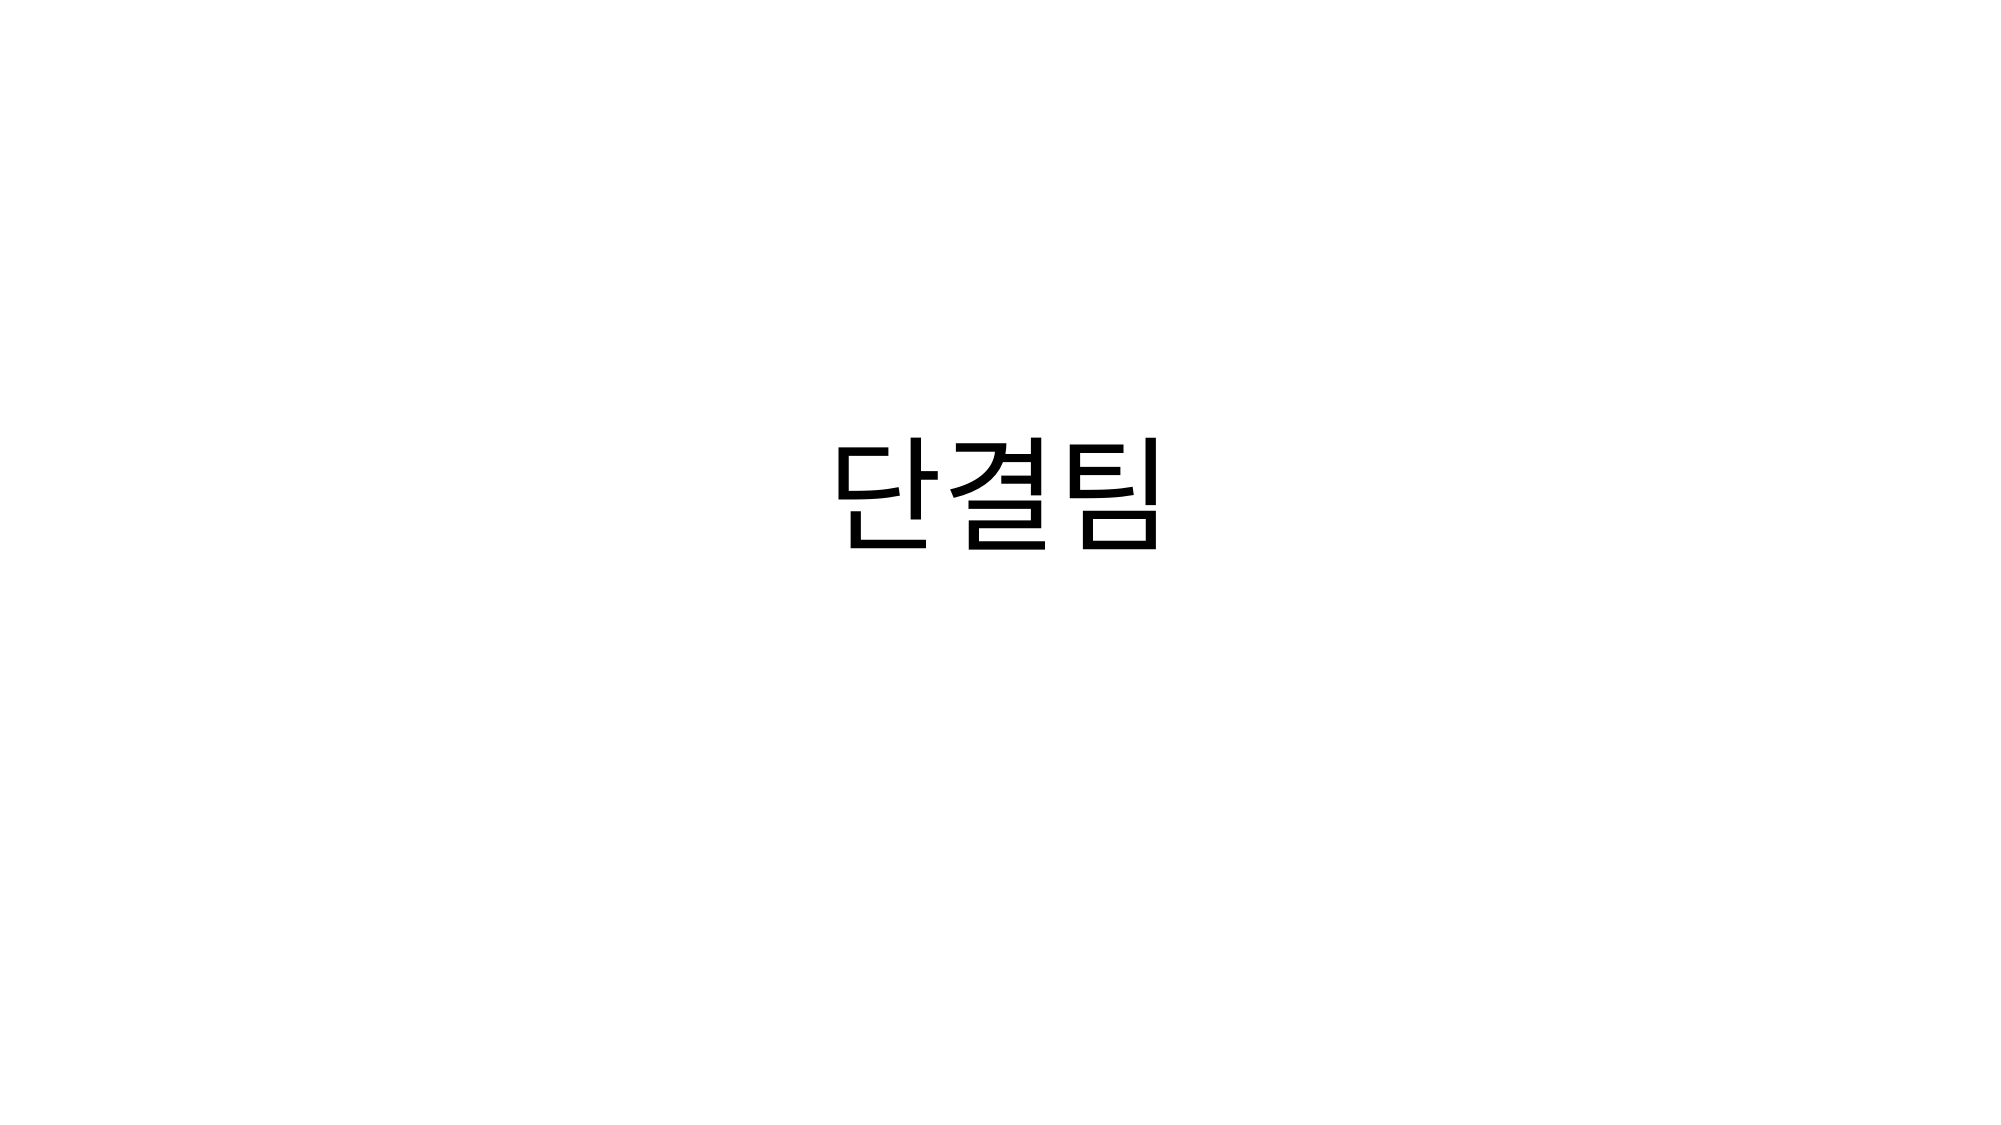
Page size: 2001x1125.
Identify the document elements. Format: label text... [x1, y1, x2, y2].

title 단결팀 [249, 184, 1750, 576]
